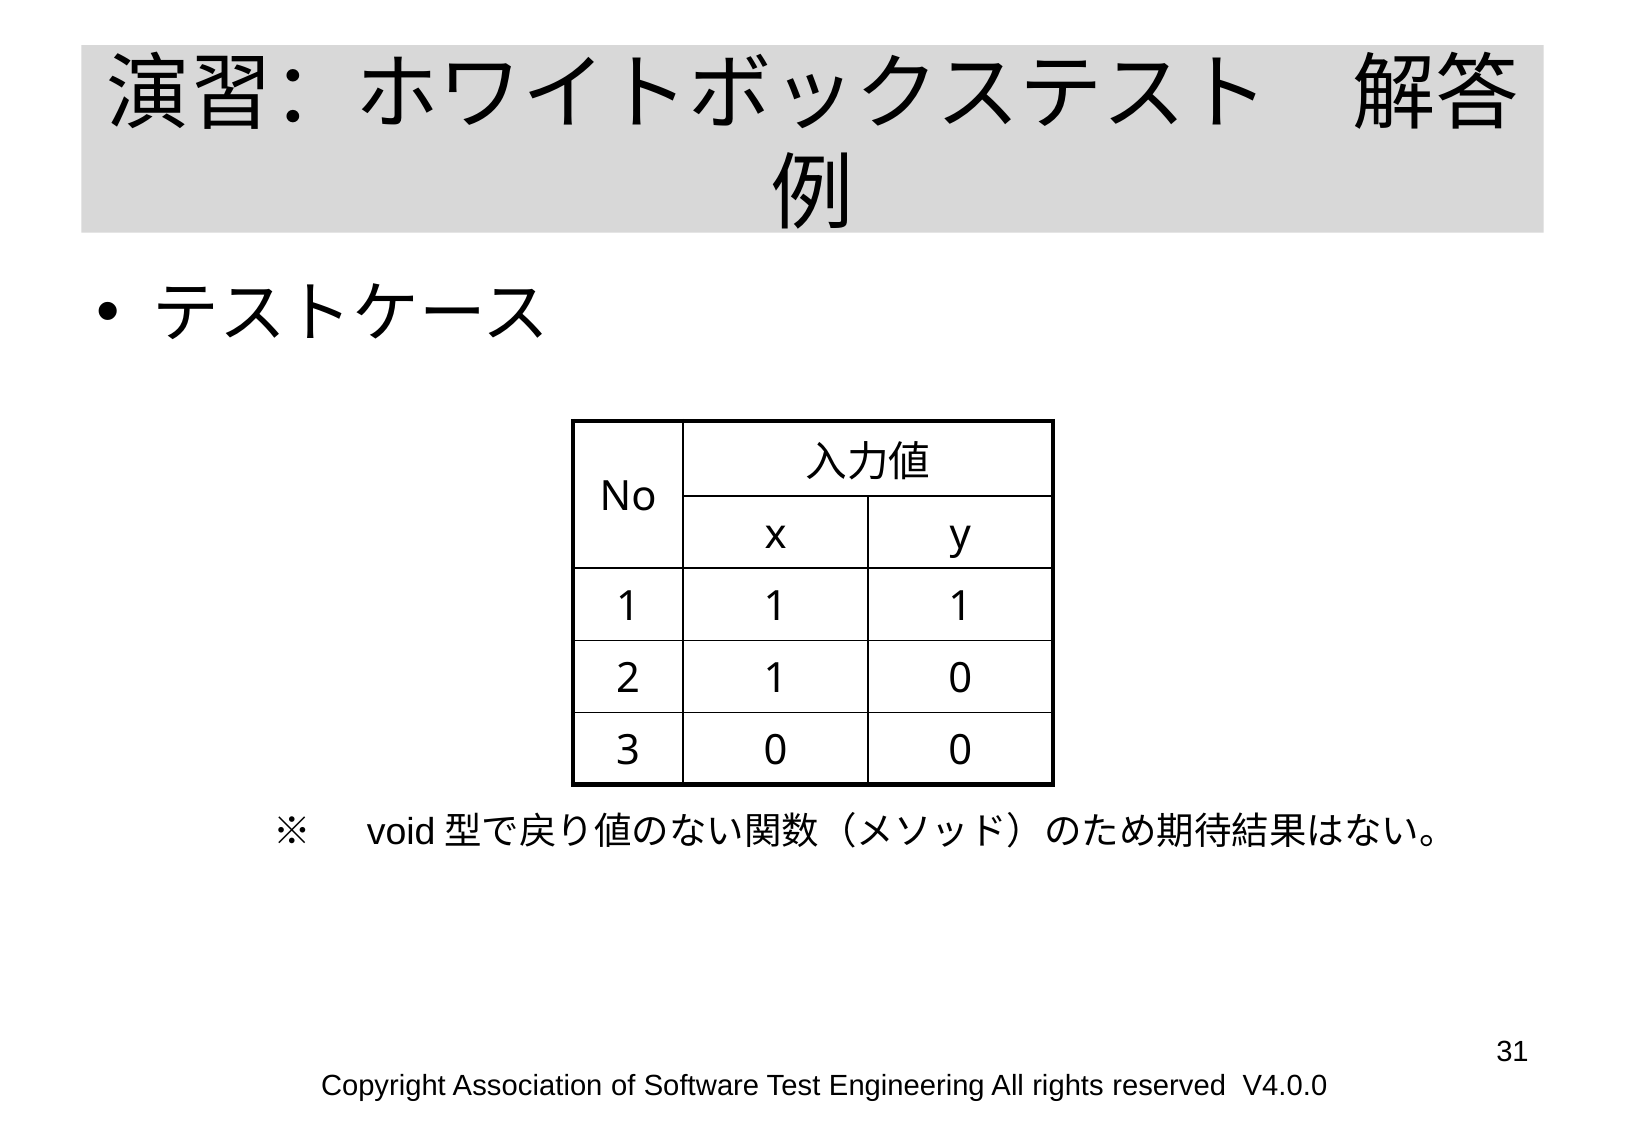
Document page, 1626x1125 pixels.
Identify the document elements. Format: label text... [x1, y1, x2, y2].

table_cell 2 [575, 641, 682, 712]
table_cell 1 [575, 569, 682, 640]
table_cell y [869, 497, 1051, 567]
table_cell 1 [869, 569, 1051, 640]
footer Copyright Association of Software Test Engineering All rights reserved V4.0.0 [233, 1058, 1415, 1103]
table_header 入力値 [684, 423, 1051, 495]
table_cell 0 [869, 713, 1051, 782]
table_cell 1 [684, 569, 867, 640]
text_box ※ void型で戻り値のない関数（メソッド）のため期待結果はない。 [258, 799, 1544, 860]
list テストケース [81, 262, 1544, 1005]
title 演習：ホワイトボックステスト 解答例 [81, 45, 1544, 233]
table_cell 3 [575, 713, 682, 782]
table_cell 0 [869, 641, 1051, 712]
table_cell 1 [684, 641, 867, 712]
slide_number ‹#› [1164, 1024, 1544, 1103]
table_cell 0 [684, 713, 867, 782]
table_header No [575, 423, 682, 567]
table_cell x [684, 497, 867, 567]
